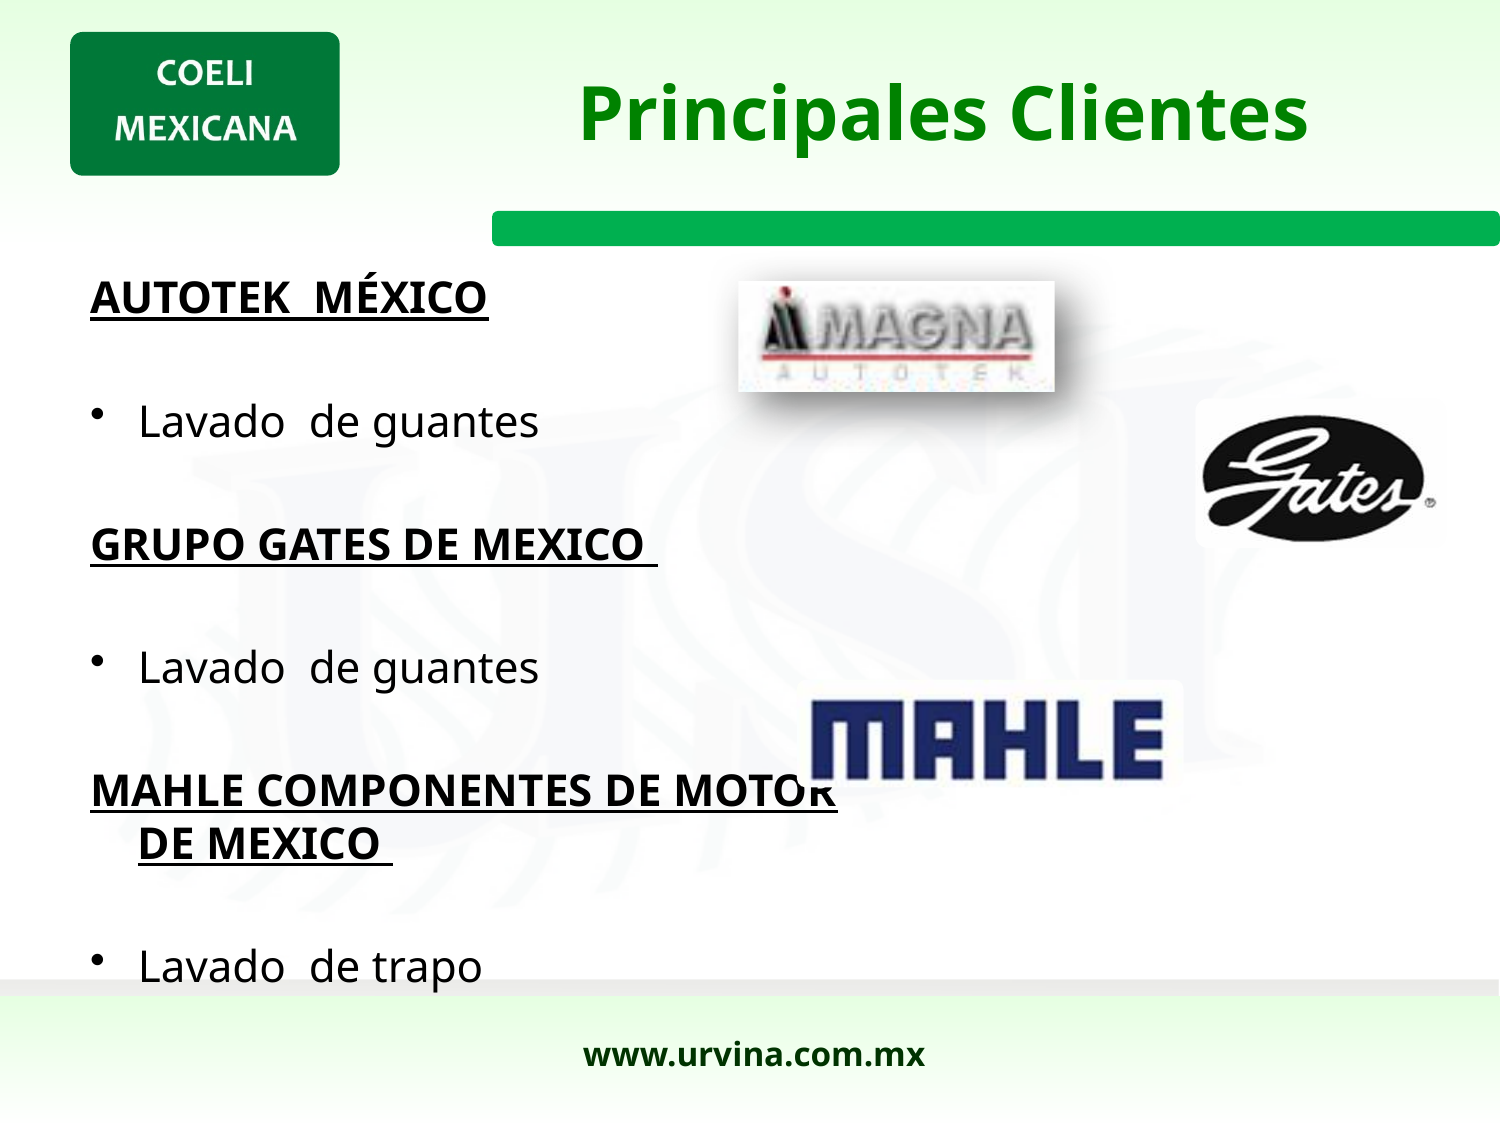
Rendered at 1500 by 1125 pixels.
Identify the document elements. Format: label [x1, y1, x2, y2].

picture [737, 280, 1055, 393]
text_box [0, 0, 1500, 1125]
picture [796, 679, 1184, 788]
picture [1195, 398, 1447, 549]
